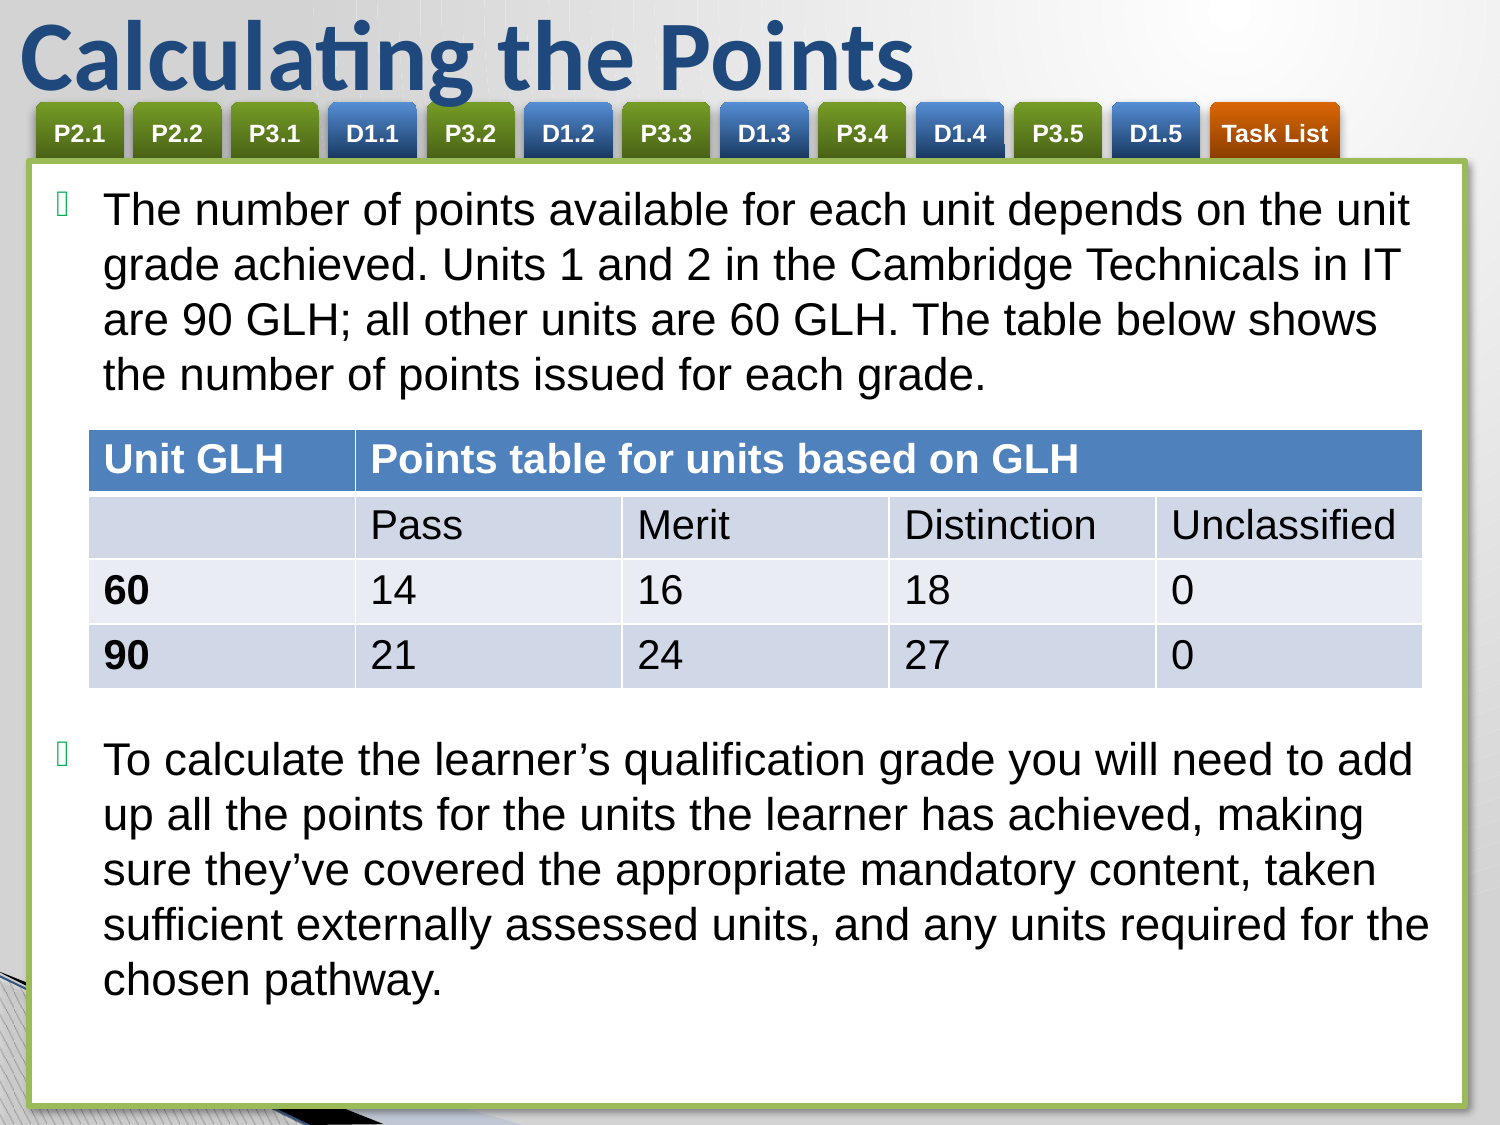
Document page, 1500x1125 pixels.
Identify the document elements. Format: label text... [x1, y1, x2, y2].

table_cell 0 [1157, 560, 1422, 623]
table_cell Merit [623, 497, 888, 558]
table_cell Distinction [890, 497, 1155, 558]
picture [281, 1114, 303, 1125]
table_cell 90 [89, 625, 355, 688]
table_cell 24 [623, 625, 888, 688]
table_cell 18 [890, 560, 1155, 623]
table_cell Pass [356, 497, 621, 558]
table_header Points table for units based on GLH [356, 430, 1422, 491]
table_cell [89, 497, 355, 558]
table_header Unit GLH [89, 430, 355, 491]
table_cell 0 [1157, 625, 1422, 688]
text_box The number of points available for each unit depends on the unit grade achieved. Units 1 and 2 in the Cambridge Technicals in IT are 90 GLH; all other units are 60 GLH. The table below shows the number of points issued for each grade. To calculate the learner’s qualification grade you will need to add up all the points for the units the learner has achieved, making sure they’ve covered the appropriate mandatory content, taken sufficient externally assessed units, and any units required for the chosen pathway. [41, 172, 1447, 1013]
table_cell Unclassified [1157, 497, 1422, 558]
table_cell 21 [356, 625, 621, 688]
table_cell 16 [623, 560, 888, 623]
table_cell 14 [356, 560, 621, 623]
title Calculating the Points [5, 0, 1270, 102]
text_box e [551, 0, 603, 5]
table_cell 27 [890, 625, 1155, 688]
table_cell 60 [89, 560, 355, 623]
